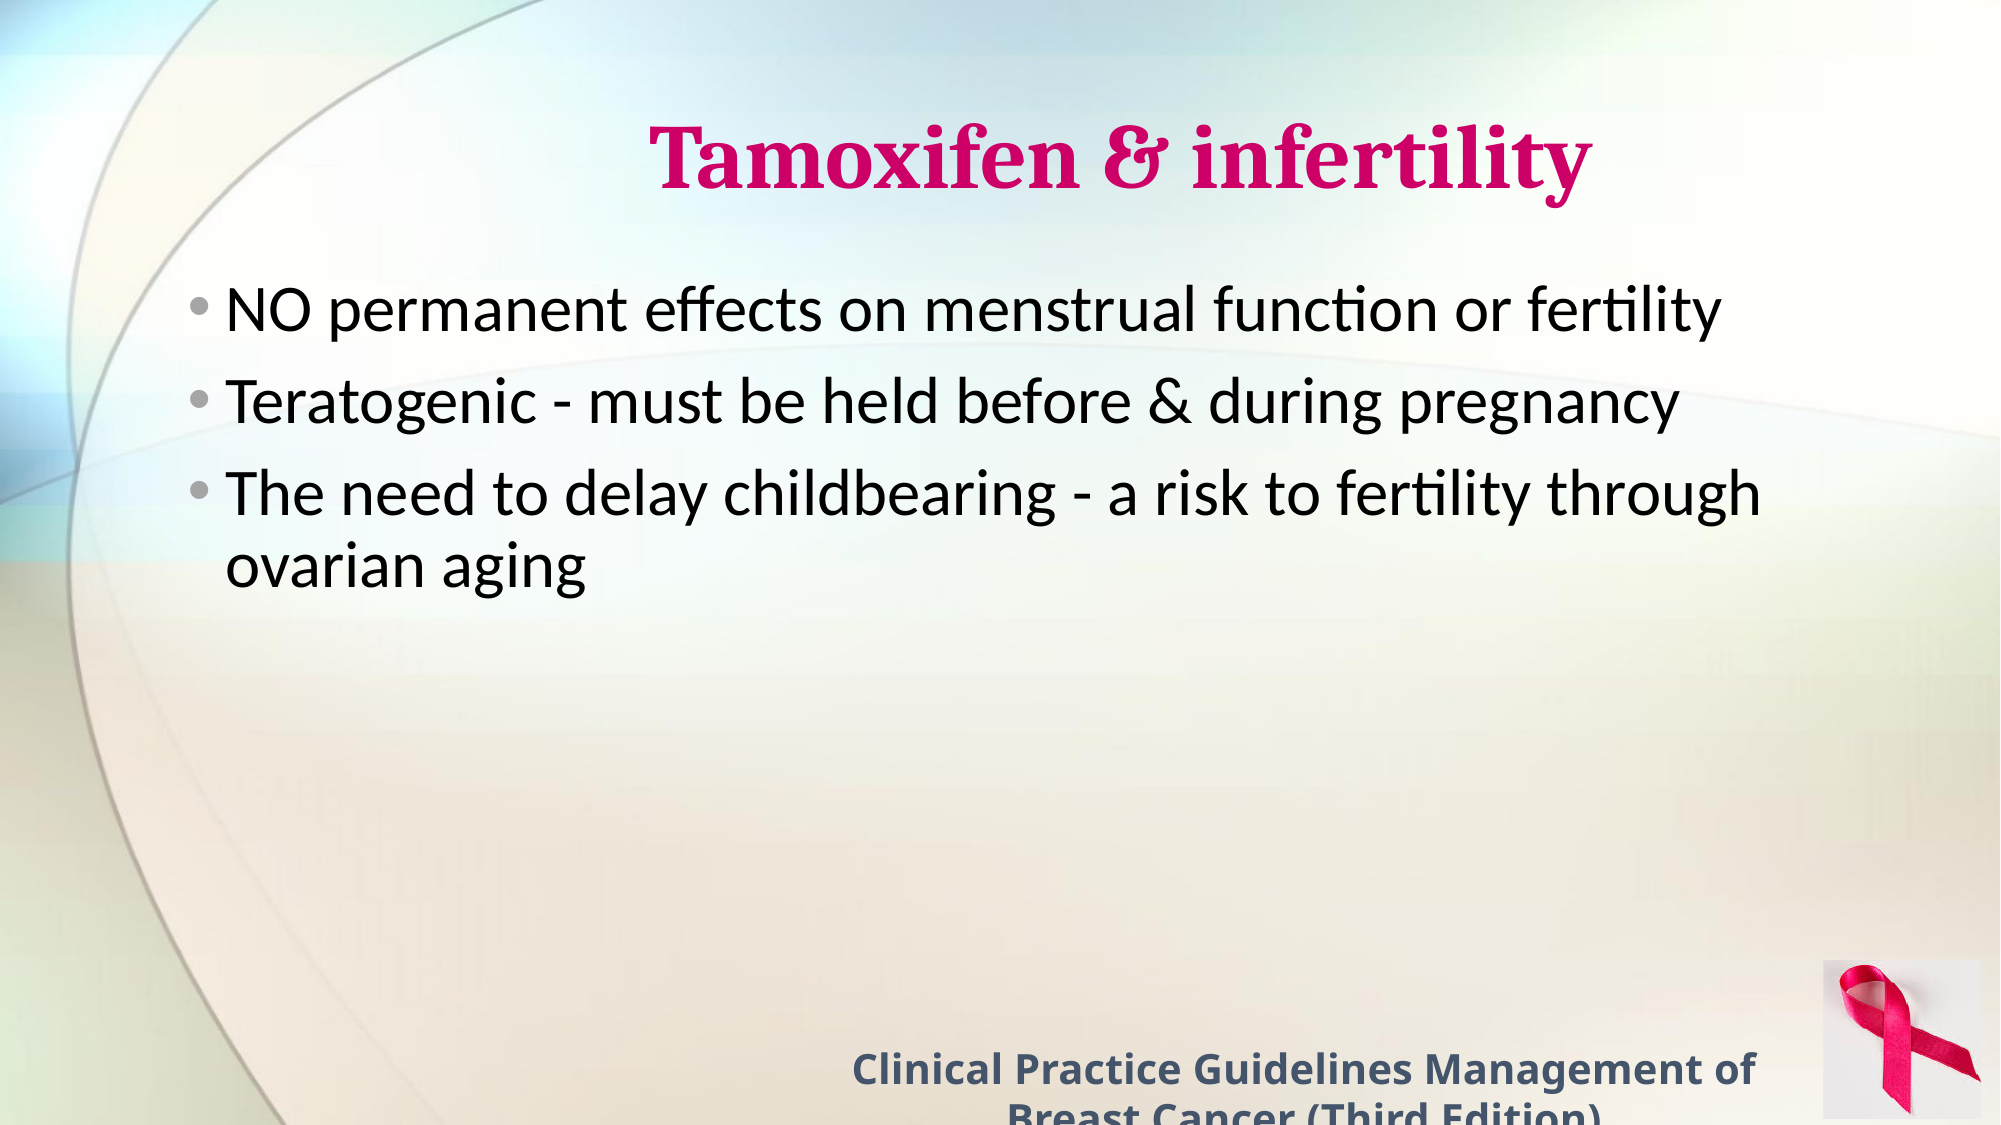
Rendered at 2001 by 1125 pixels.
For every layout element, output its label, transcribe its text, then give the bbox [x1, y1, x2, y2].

list NO permanent effects on menstrual function or fertility Teratogenic - must be held before & during pregnancy The need to delay childbearing - a risk to fertility through ovarian aging [172, 266, 1826, 1020]
slide_number 10 [1325, 1042, 1813, 1103]
title Tamoxifen & infertility [381, 43, 1863, 261]
picture [0, 0, 2001, 1125]
text_box Clinical Practice Guidelines Management of Breast Cancer (Third Edition) [788, 1035, 1820, 1125]
